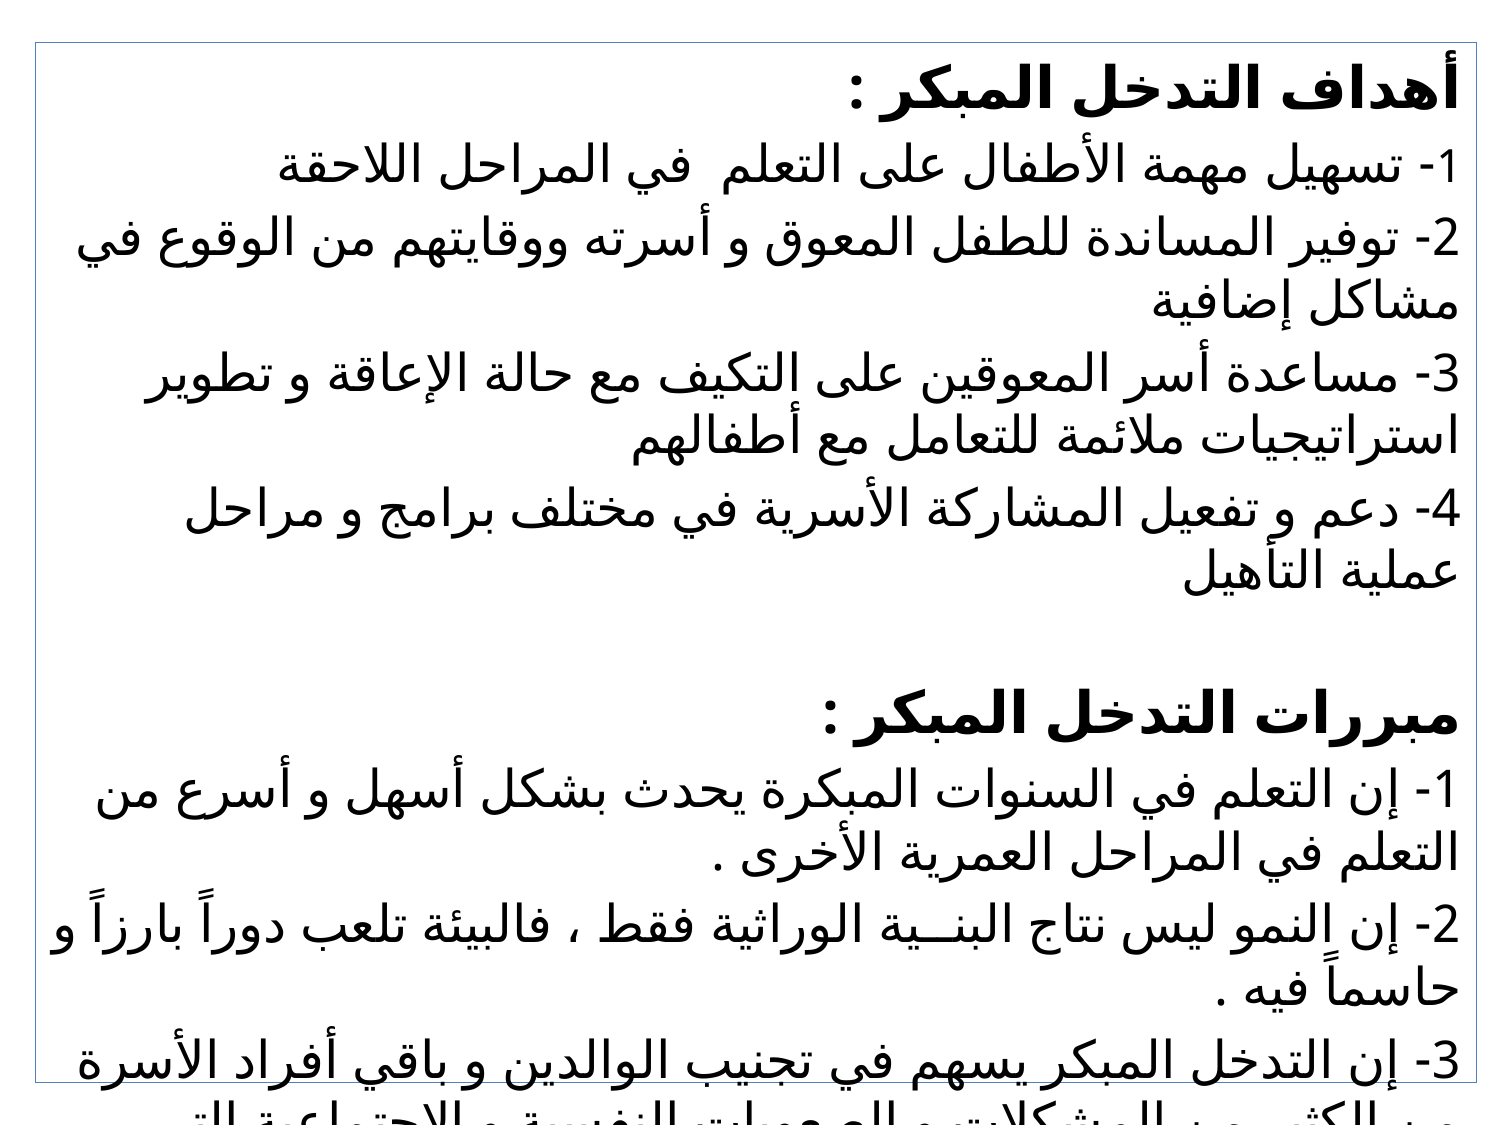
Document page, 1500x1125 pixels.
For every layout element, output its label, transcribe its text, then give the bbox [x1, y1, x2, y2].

list أهداف التدخل المبكر : 1- تسهيل مهمة الأطفال على التعلم في المراحل اللاحقة 2- توفير المساندة للطفل المعوق و أسرته ووقايتهم من الوقوع في مشاكل إضافية 3- مساعدة أسر المعوقين على التكيف مع حالة الإعاقة و تطوير استراتيجيات ملائمة للتعامل مع أطفالهم 4- دعم و تفعيل المشاركة الأسرية في مختلف برامج و مراحل عملية التأهيل مبررات التدخل المبكر : 1- إن التعلم في السنوات المبكرة يحدث بشكل أسهل و أسرع من التعلم في المراحل العمرية الأخرى . 2- إن النمو ليس نتاج البنــية الوراثية فقط ، فالبيئة تلعب دوراً بارزاً و حاسماً فيه . 3- إن التدخل المبكر يسهم في تجنيب الوالدين و باقي أفراد الأسرة من الكثير من المشكلات و الصعوبات النفسية و الاجتماعية التي يمكن أن تنشأ عن حالة العجز. [35, 42, 1477, 1083]
